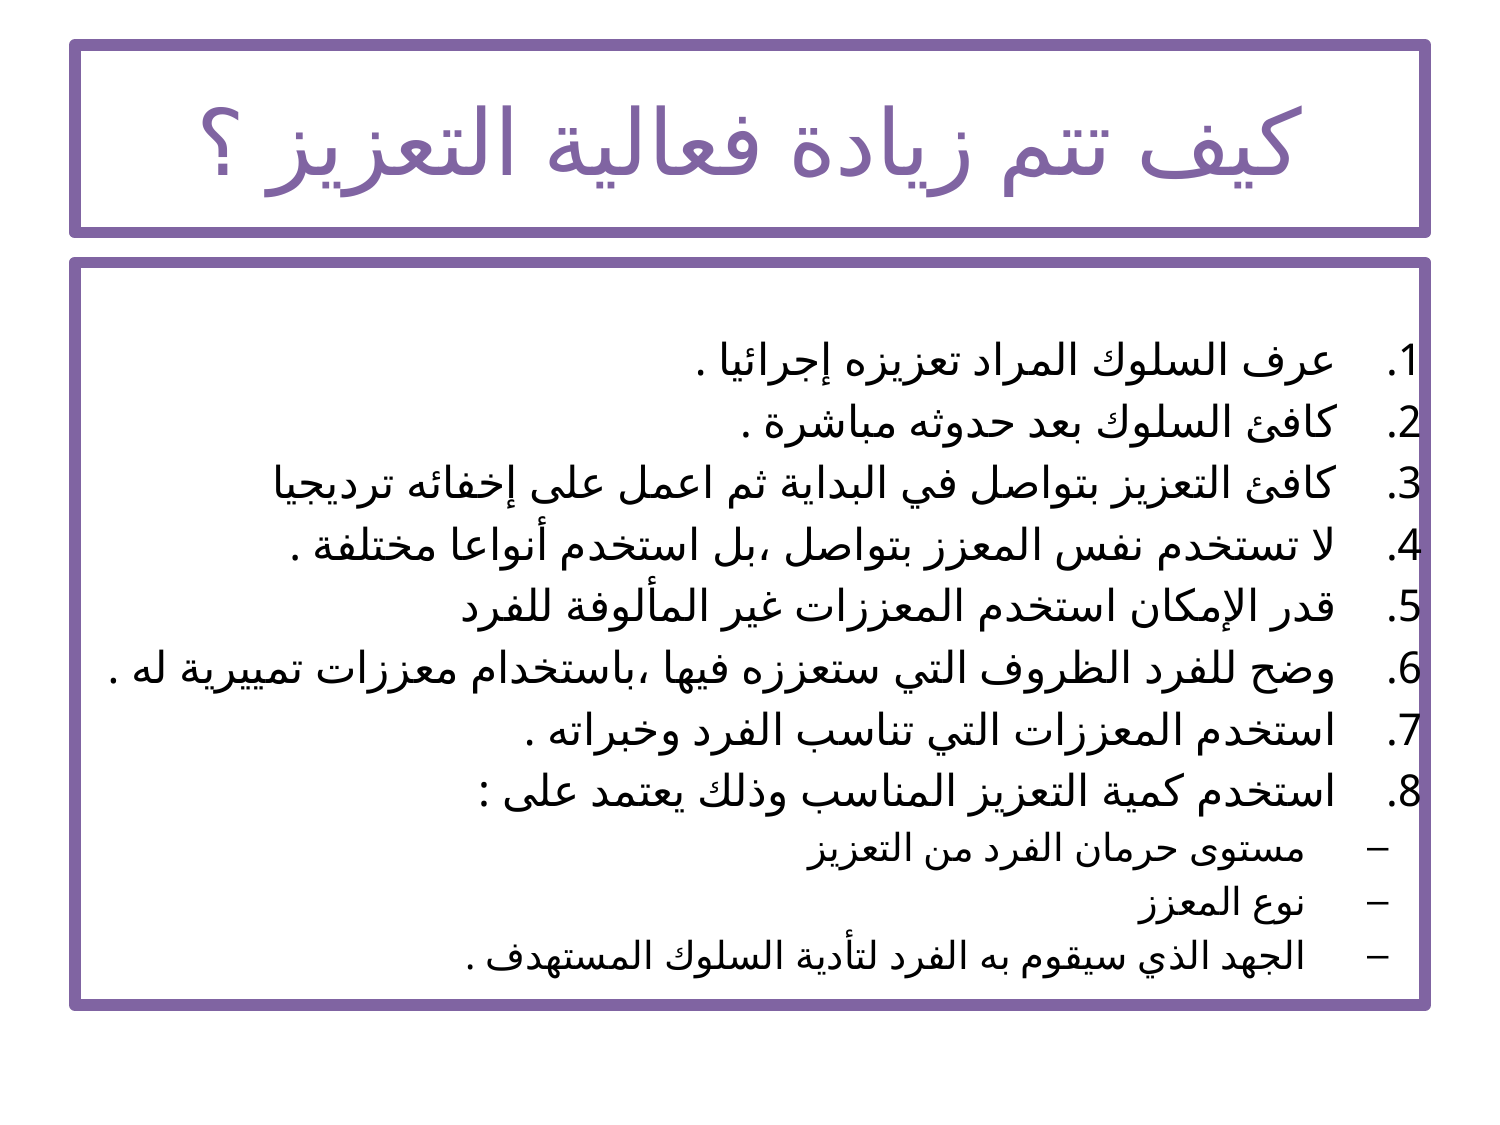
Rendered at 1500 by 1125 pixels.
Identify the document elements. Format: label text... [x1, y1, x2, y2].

list عرف السلوك المراد تعزيزه إجرائيا . كافئ السلوك بعد حدوثه مباشرة . كافئ التعزيز بتواصل في البداية ثم اعمل على إخفائه ترديجيا لا تستخدم نفس المعزز بتواصل ،بل استخدم أنواعا مختلفة . قدر الإمكان استخدم المعززات غير المألوفة للفرد وضح للفرد الظروف التي ستعززه فيها ،باستخدام معززات تمييرية له . استخدم المعززات التي تناسب الفرد وخبراته . استخدم كمية التعزيز المناسب وذلك يعتمد على : مستوى حرمان الفرد من التعزيز نوع المعزز الجهد الذي سيقوم به الفرد لتأدية السلوك المستهدف . [75, 262, 1425, 1005]
title كيف تتم زيادة فعالية التعزيز ؟ [75, 45, 1425, 233]
